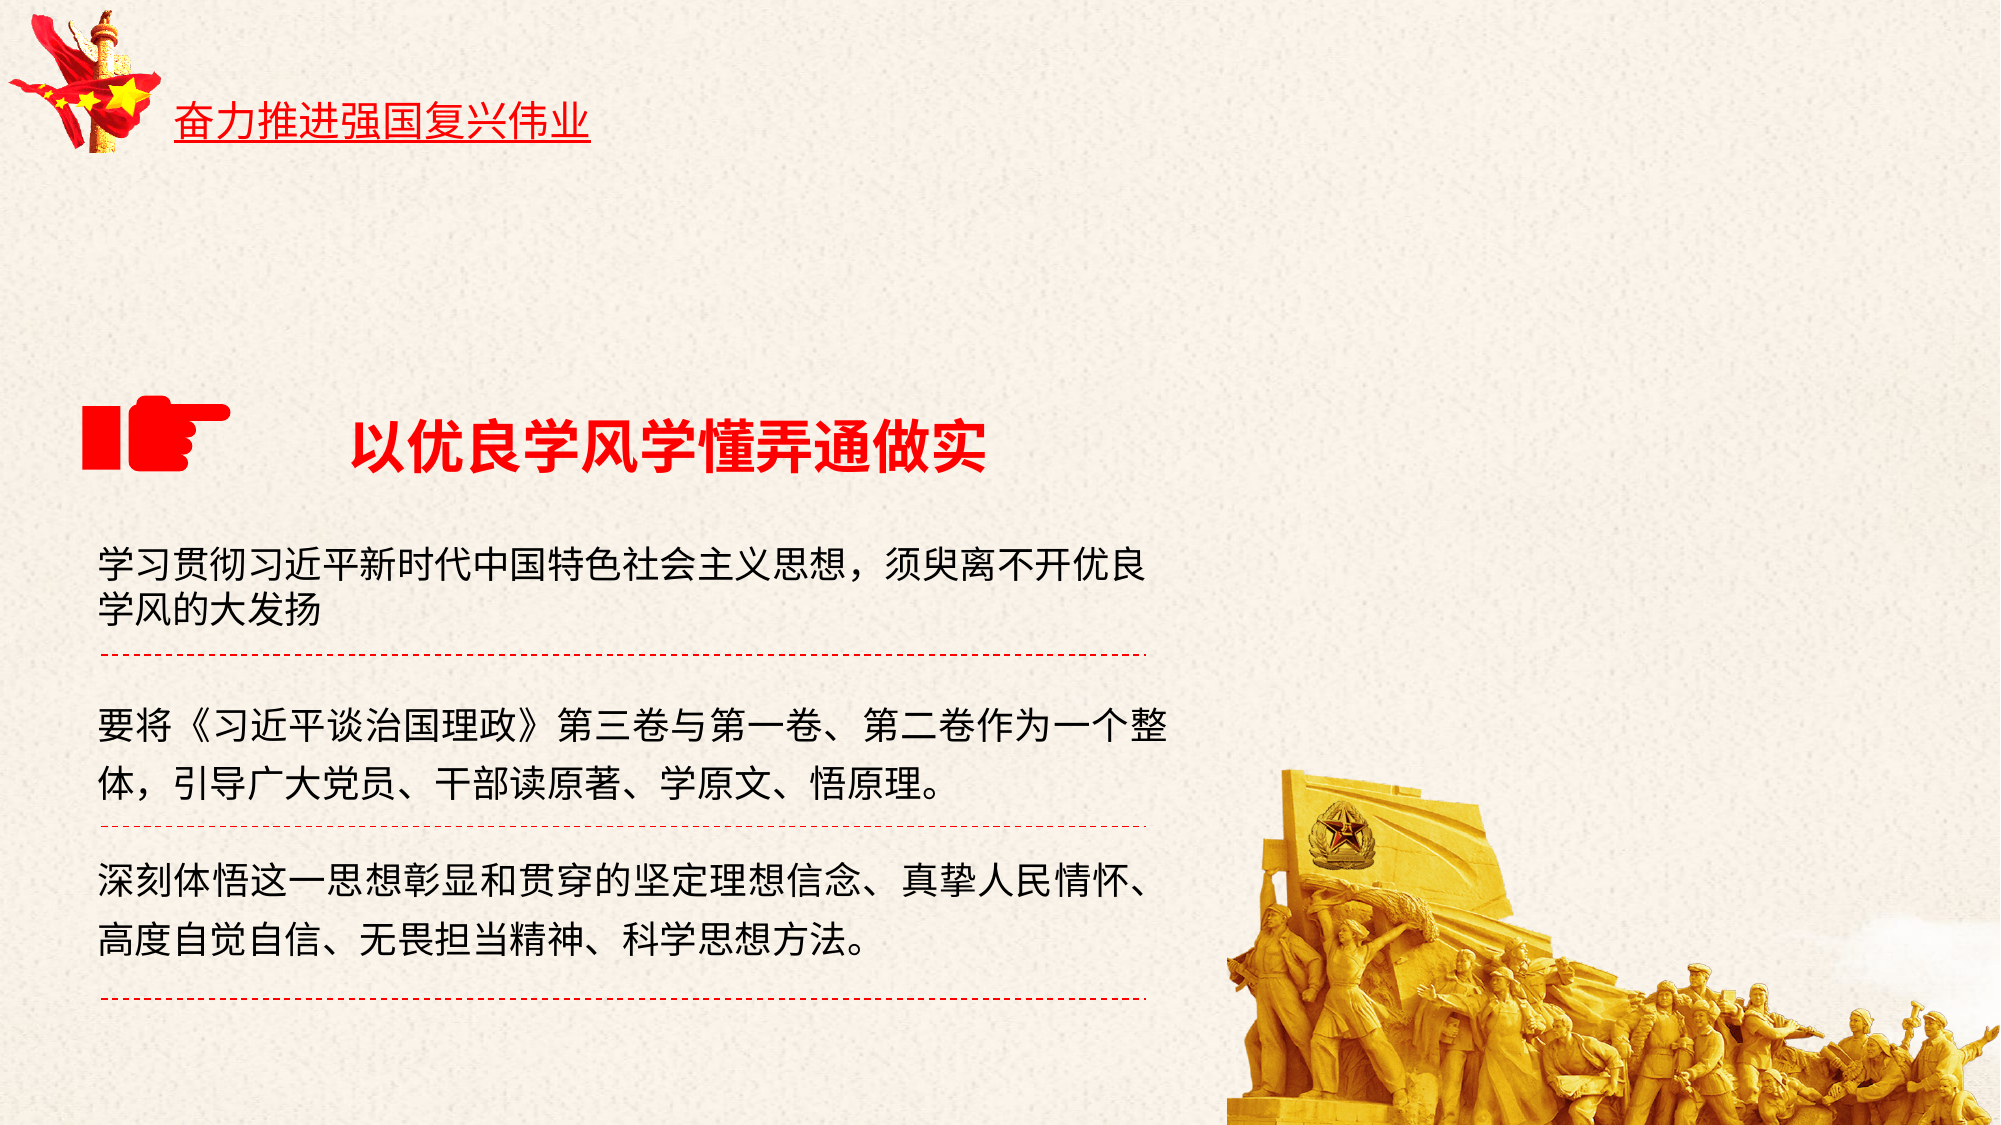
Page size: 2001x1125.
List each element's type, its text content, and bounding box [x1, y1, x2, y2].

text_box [82, 395, 231, 472]
text_box 学习贯彻习近平新时代中国特色社会主义思想，须臾离不开优良学风的大发扬 [82, 533, 1183, 639]
text_box 奋力推进强国复兴伟业 [167, 87, 676, 153]
text_box 以优良学风学懂弄通做实 [167, 402, 1169, 488]
text_box 要将《习近平谈治国理政》第三卷与第一卷、第二卷作为一个整体，引导广大党员、干部读原著、学原文、悟原理。 [82, 680, 1183, 813]
picture [0, 0, 2000, 1125]
text_box 深刻体悟这一思想彰显和贯穿的坚定理想信念、真挚人民情怀、高度自觉自信、无畏担当精神、科学思想方法。 [82, 836, 1183, 969]
